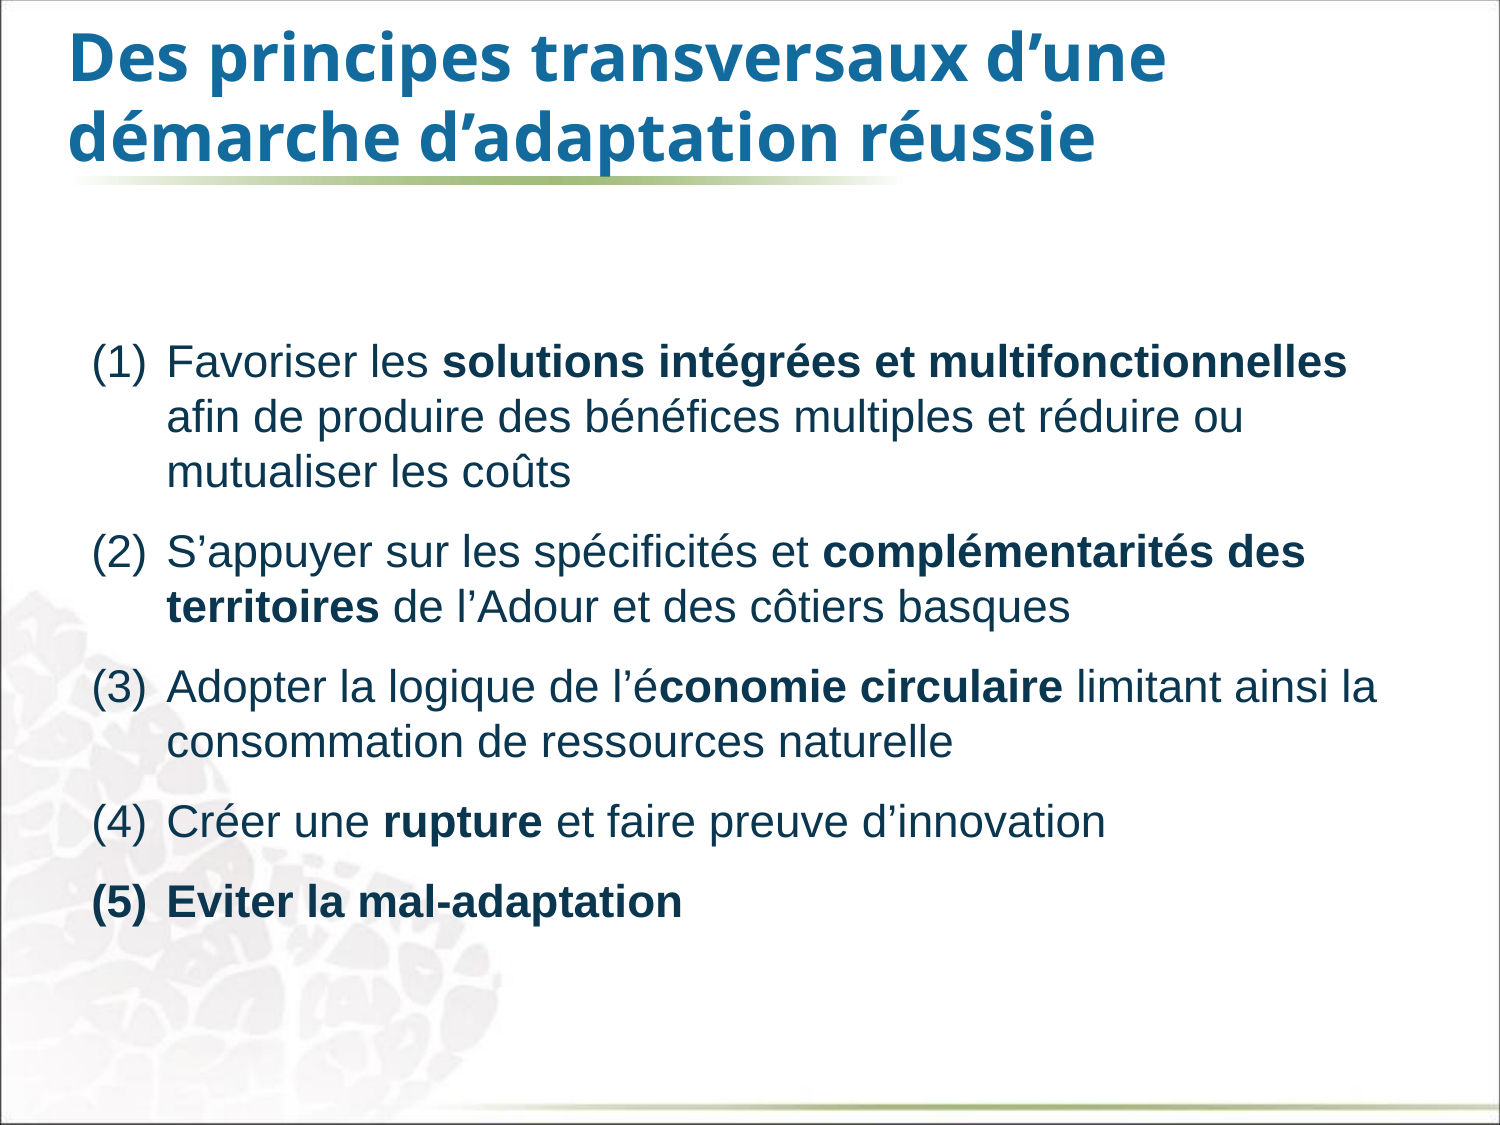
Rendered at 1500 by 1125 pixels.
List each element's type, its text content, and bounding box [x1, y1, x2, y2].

picture [70, 176, 904, 185]
text_box Des principes transversaux d’une démarche d’adaptation réussie [53, 7, 1500, 262]
text_box Favoriser les solutions intégrées et multifonctionnelles afin de produire des bénéfices multiples et réduire ou mutualiser les coûts S’appuyer sur les spécificités et complémentarités des territoires de l’Adour et des côtiers basques Adopter la logique de l’économie circulaire limitant ainsi la consommation de ressources naturelle Créer une rupture et faire preuve d’innovation Eviter la mal-adaptation [76, 324, 1436, 935]
picture [0, 0, 1500, 1125]
